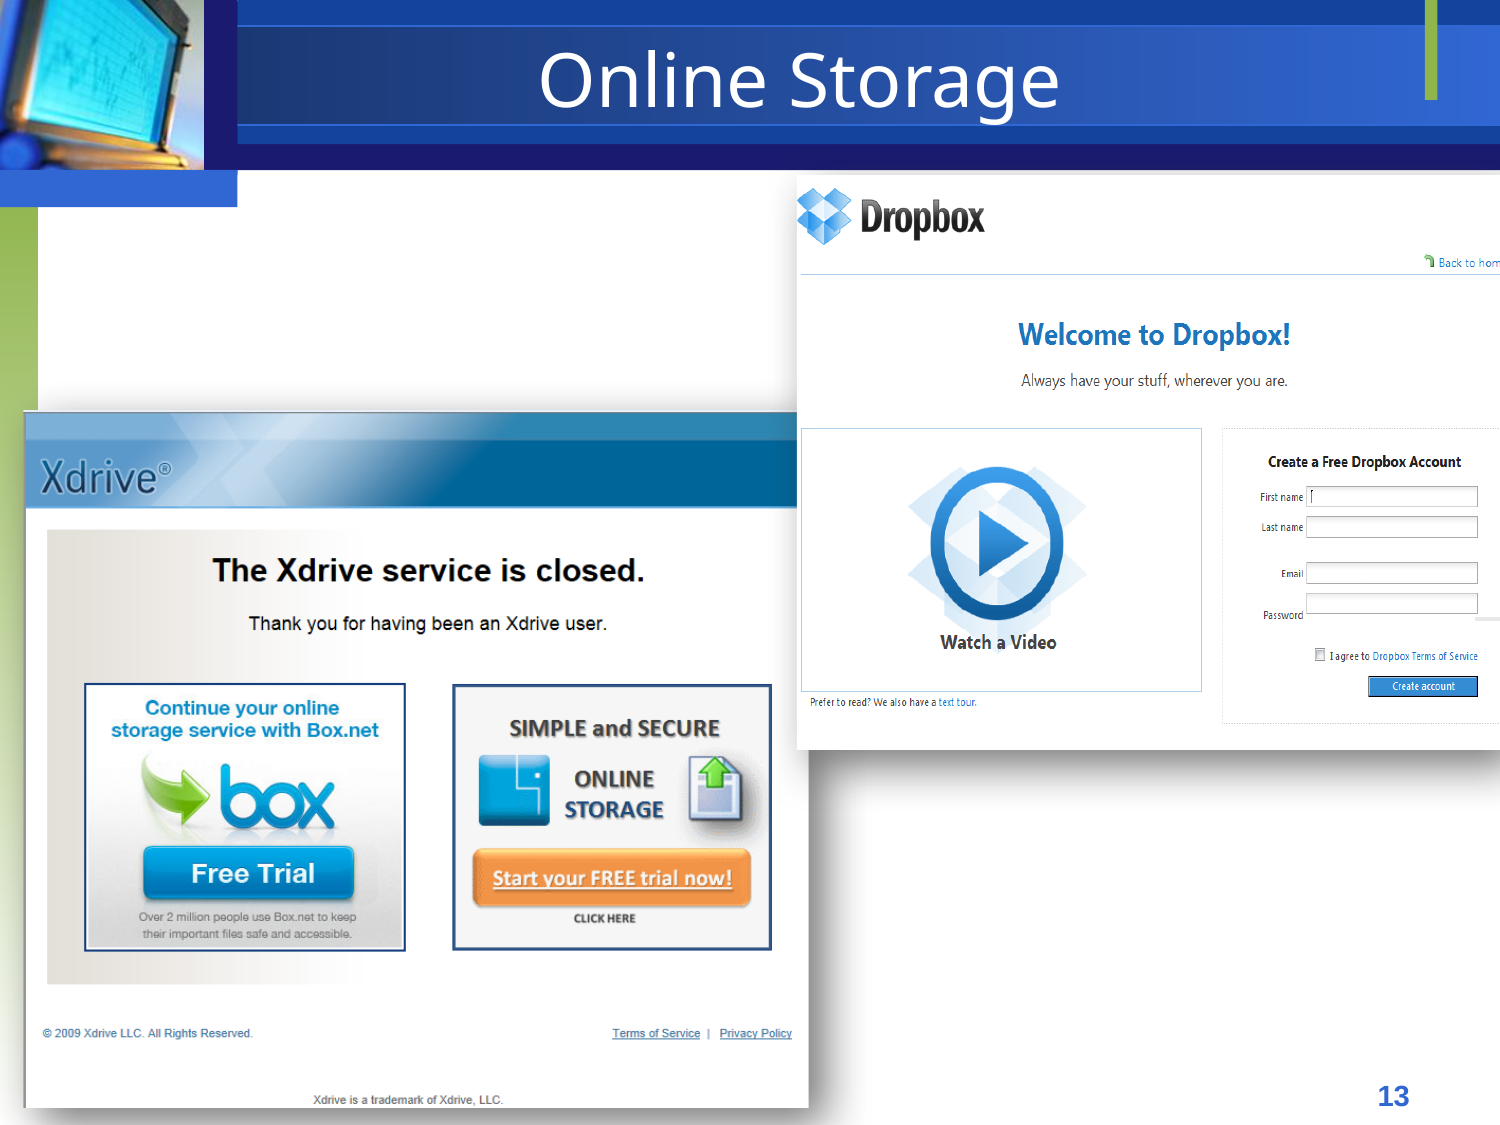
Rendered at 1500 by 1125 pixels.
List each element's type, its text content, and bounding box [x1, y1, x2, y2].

title Online Storage [237, 33, 1363, 122]
picture [23, 175, 1500, 1109]
picture [0, 0, 204, 169]
slide_number 13 [1074, 1069, 1426, 1111]
